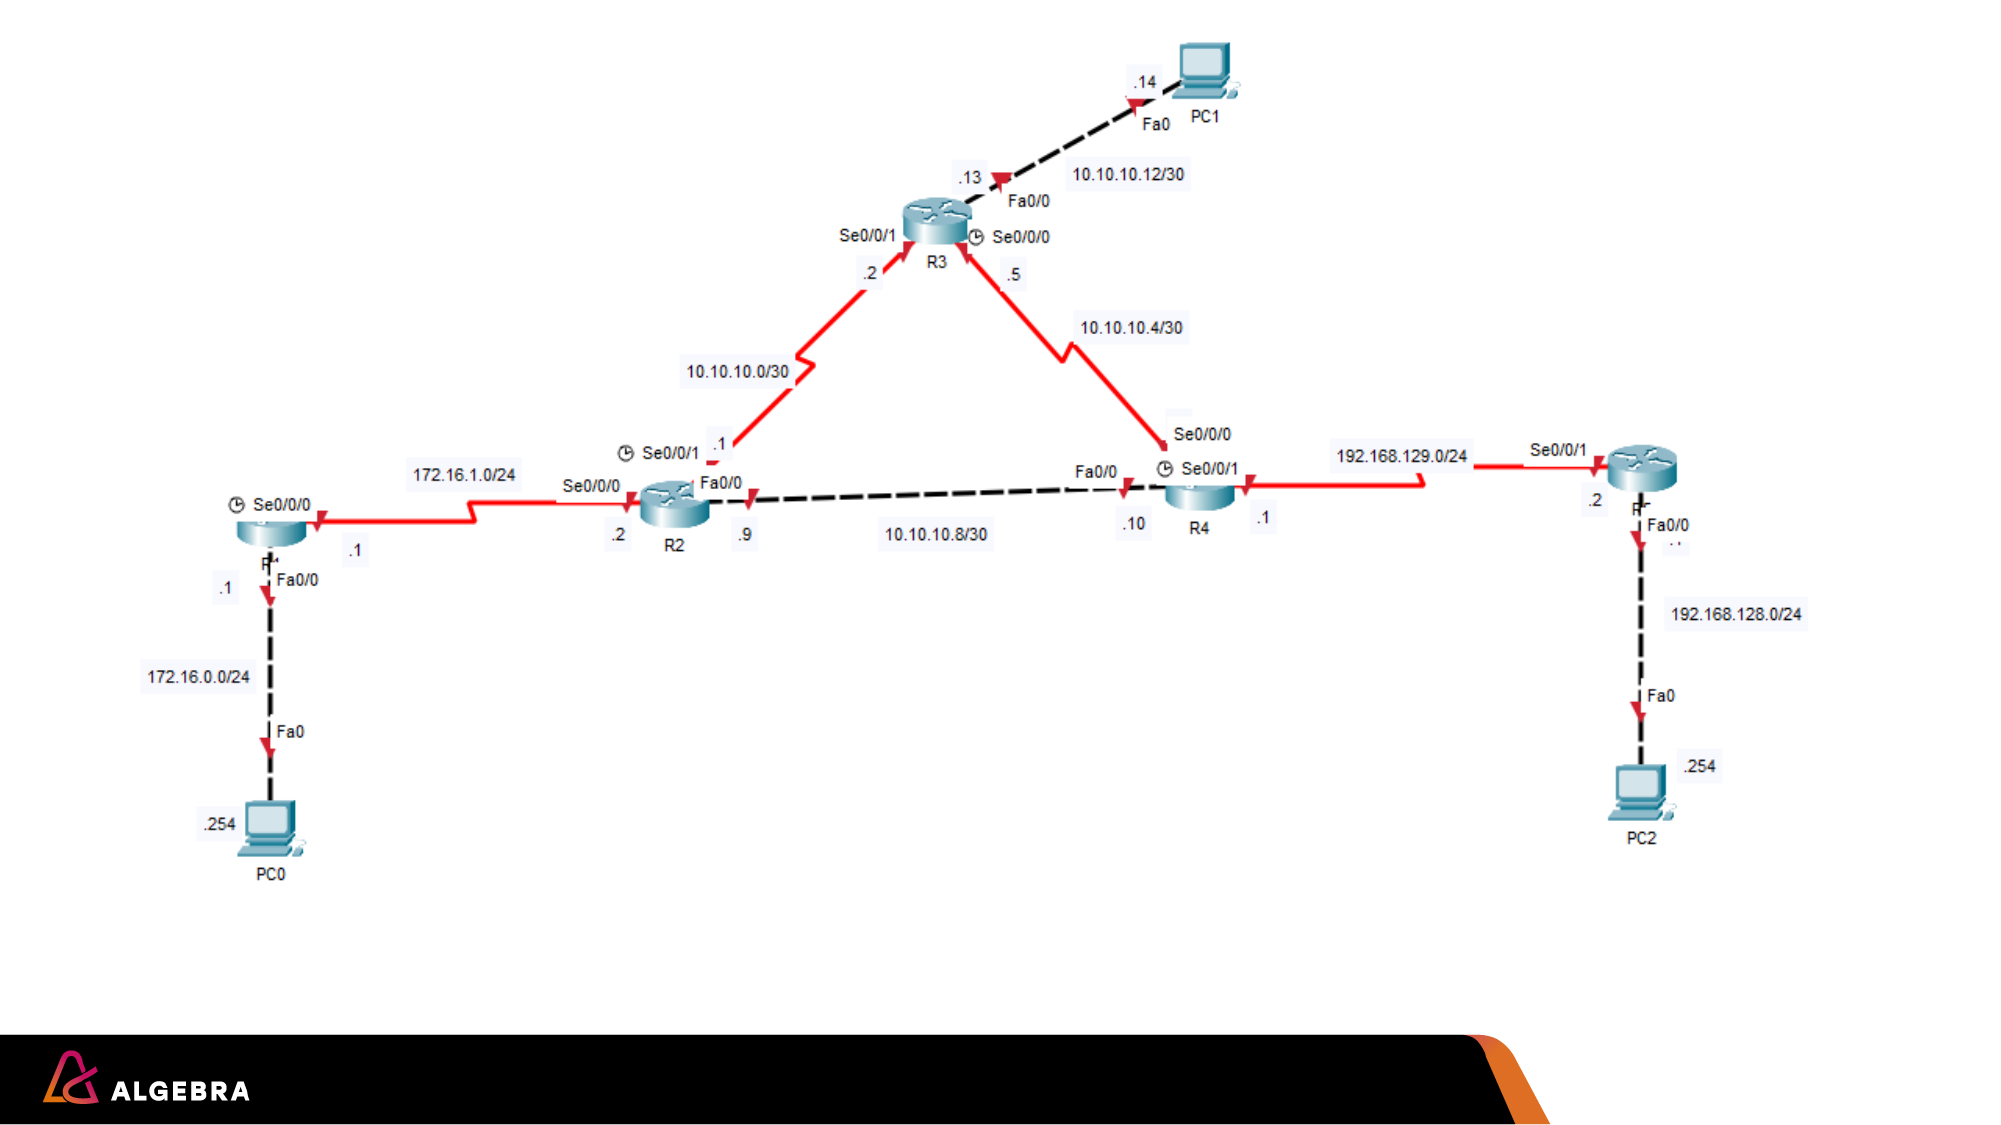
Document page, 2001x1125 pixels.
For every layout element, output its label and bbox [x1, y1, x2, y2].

picture [108, 24, 1885, 918]
picture [0, 1034, 1733, 1125]
